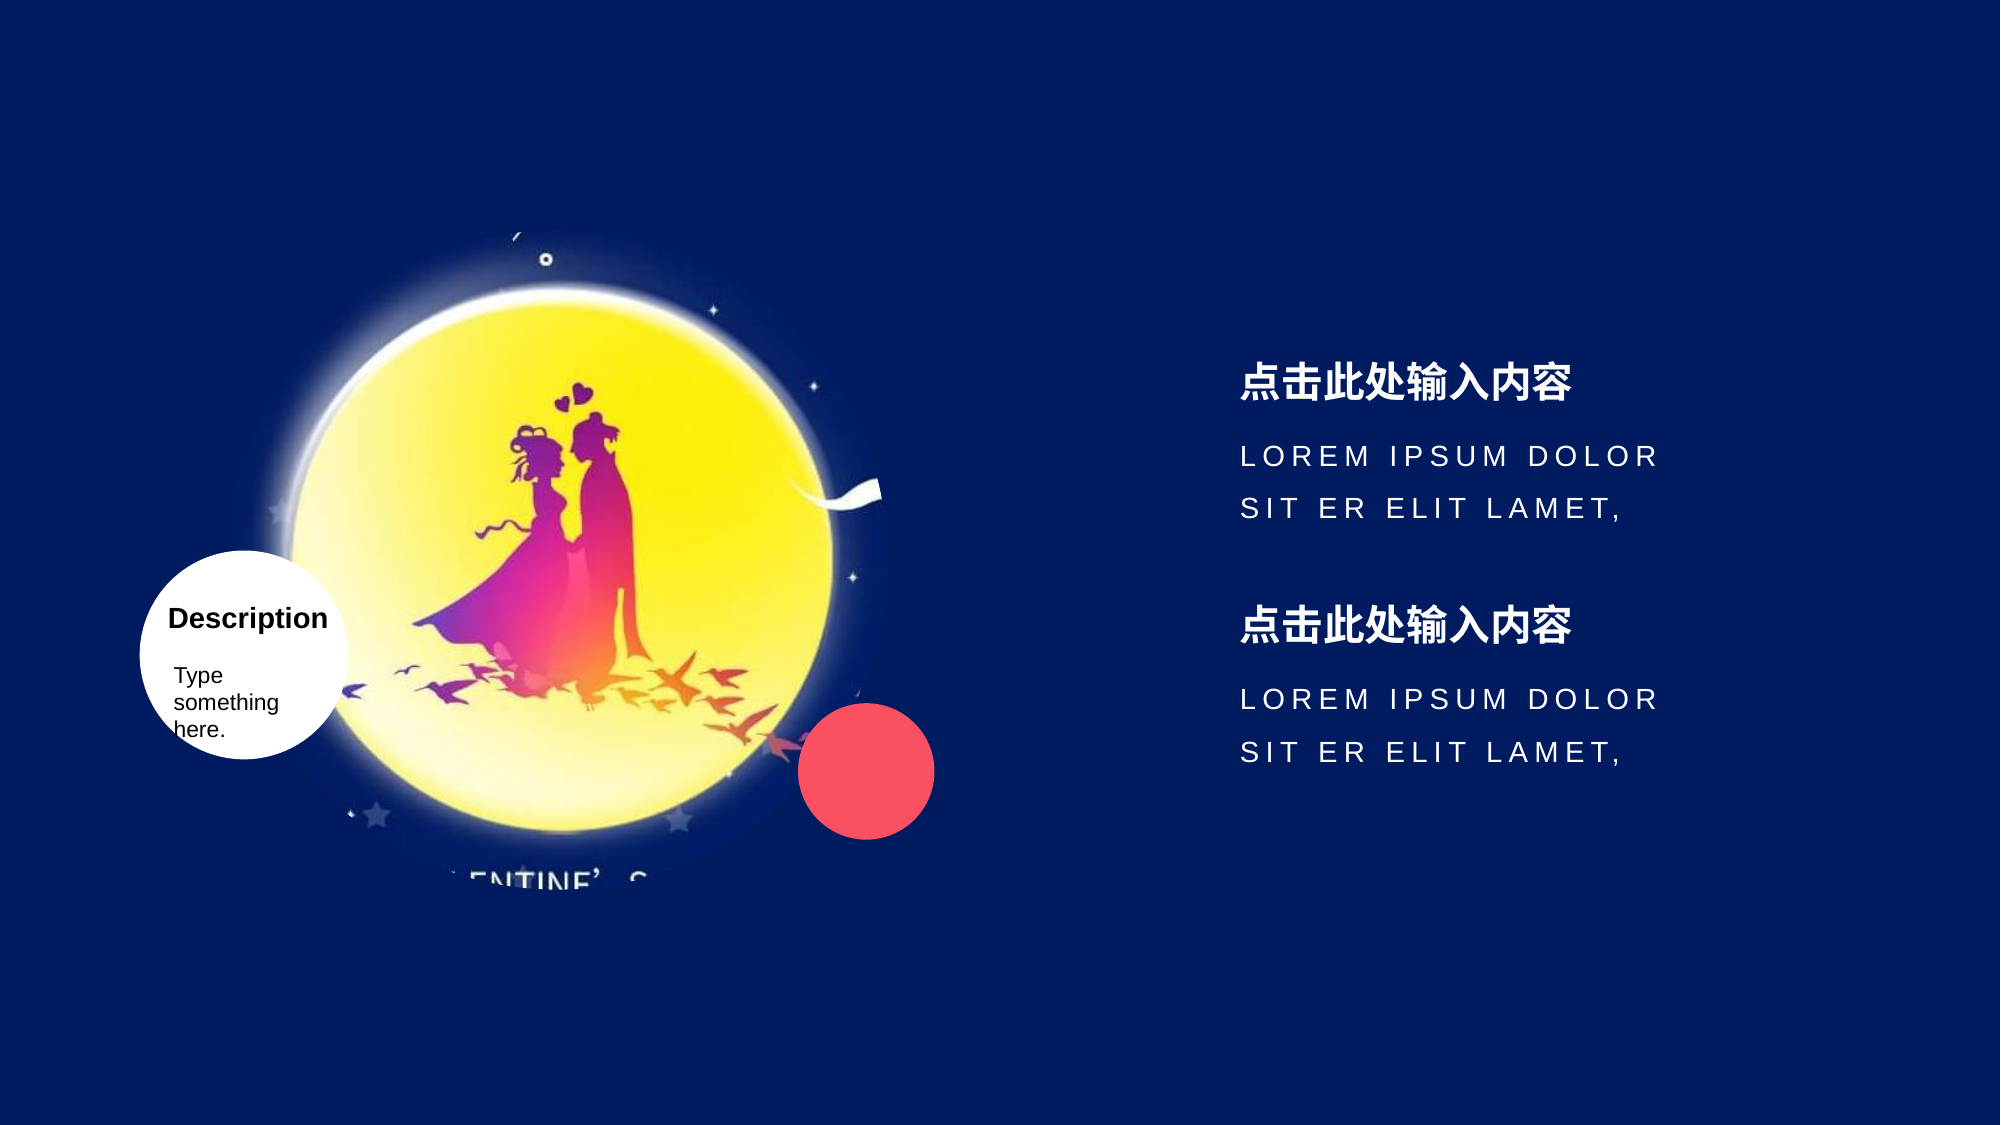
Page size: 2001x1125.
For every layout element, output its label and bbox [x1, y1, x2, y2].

text_box [1206, 347, 1698, 778]
picture [227, 230, 888, 550]
picture [227, 840, 888, 890]
text_box [139, 550, 935, 840]
